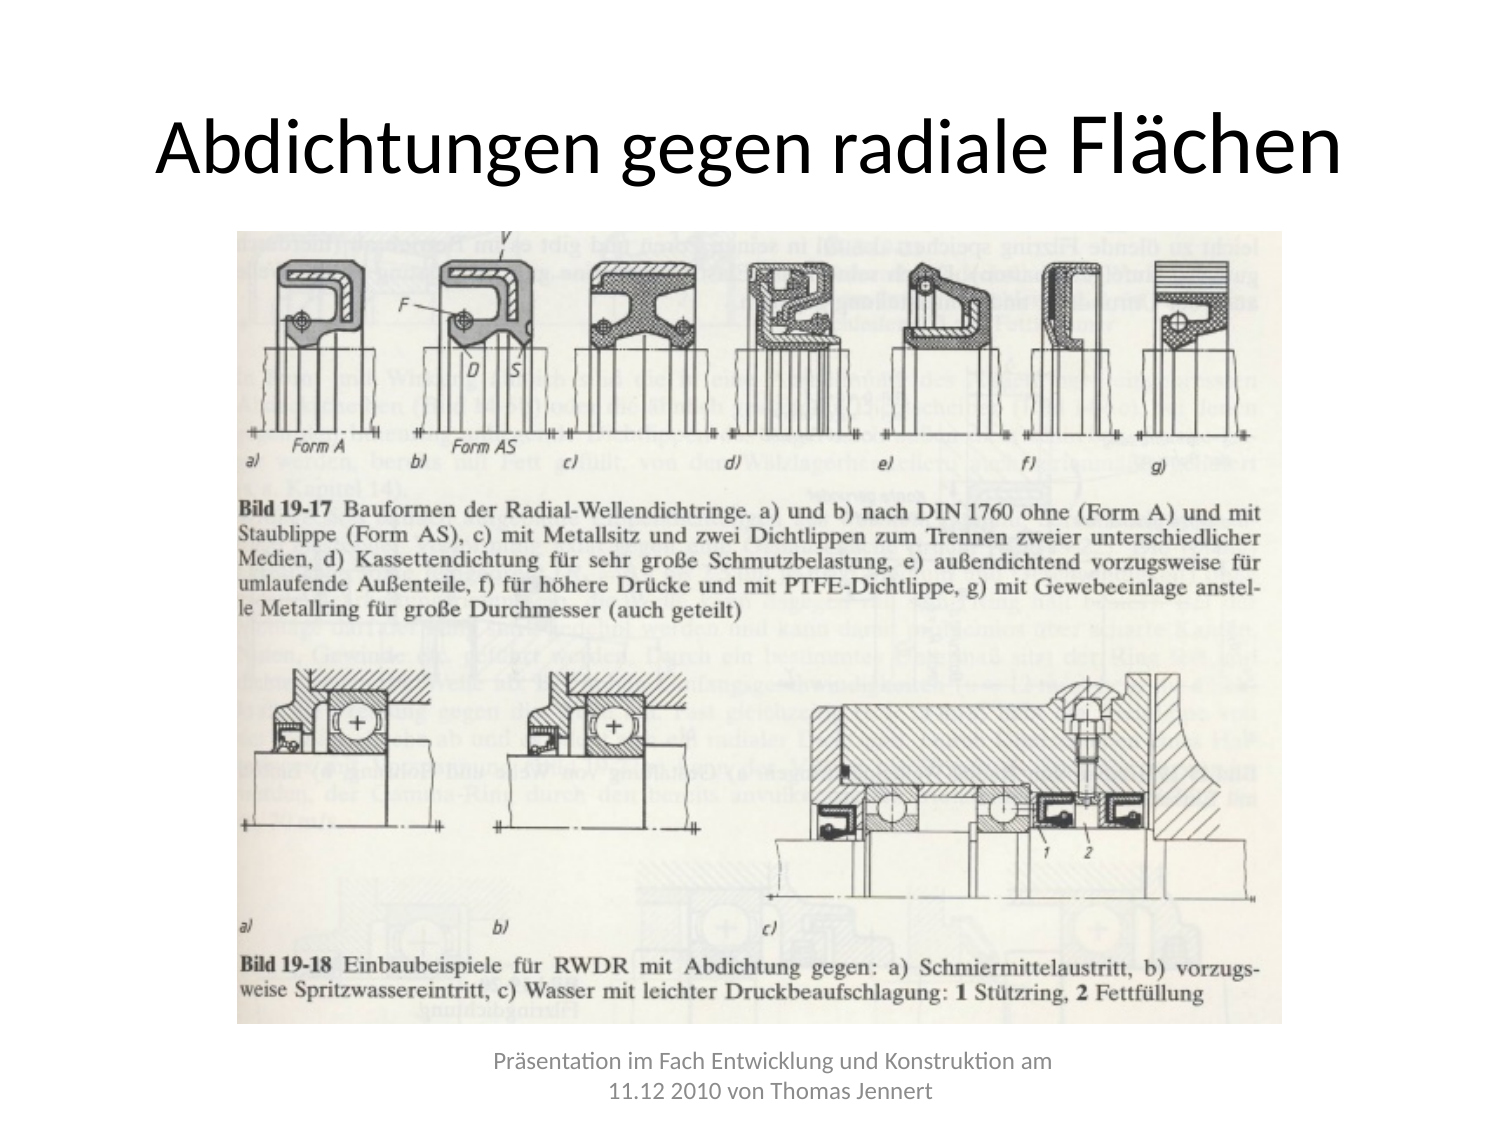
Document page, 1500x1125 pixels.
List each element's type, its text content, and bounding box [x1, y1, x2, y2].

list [237, 231, 1282, 1024]
footer Präsentation im Fach Entwicklung und Konstruktion am 11.12 2010 von Thomas Jennert [466, 1046, 1081, 1103]
title Abdichtungen gegen radiale Flächen [75, 45, 1425, 233]
